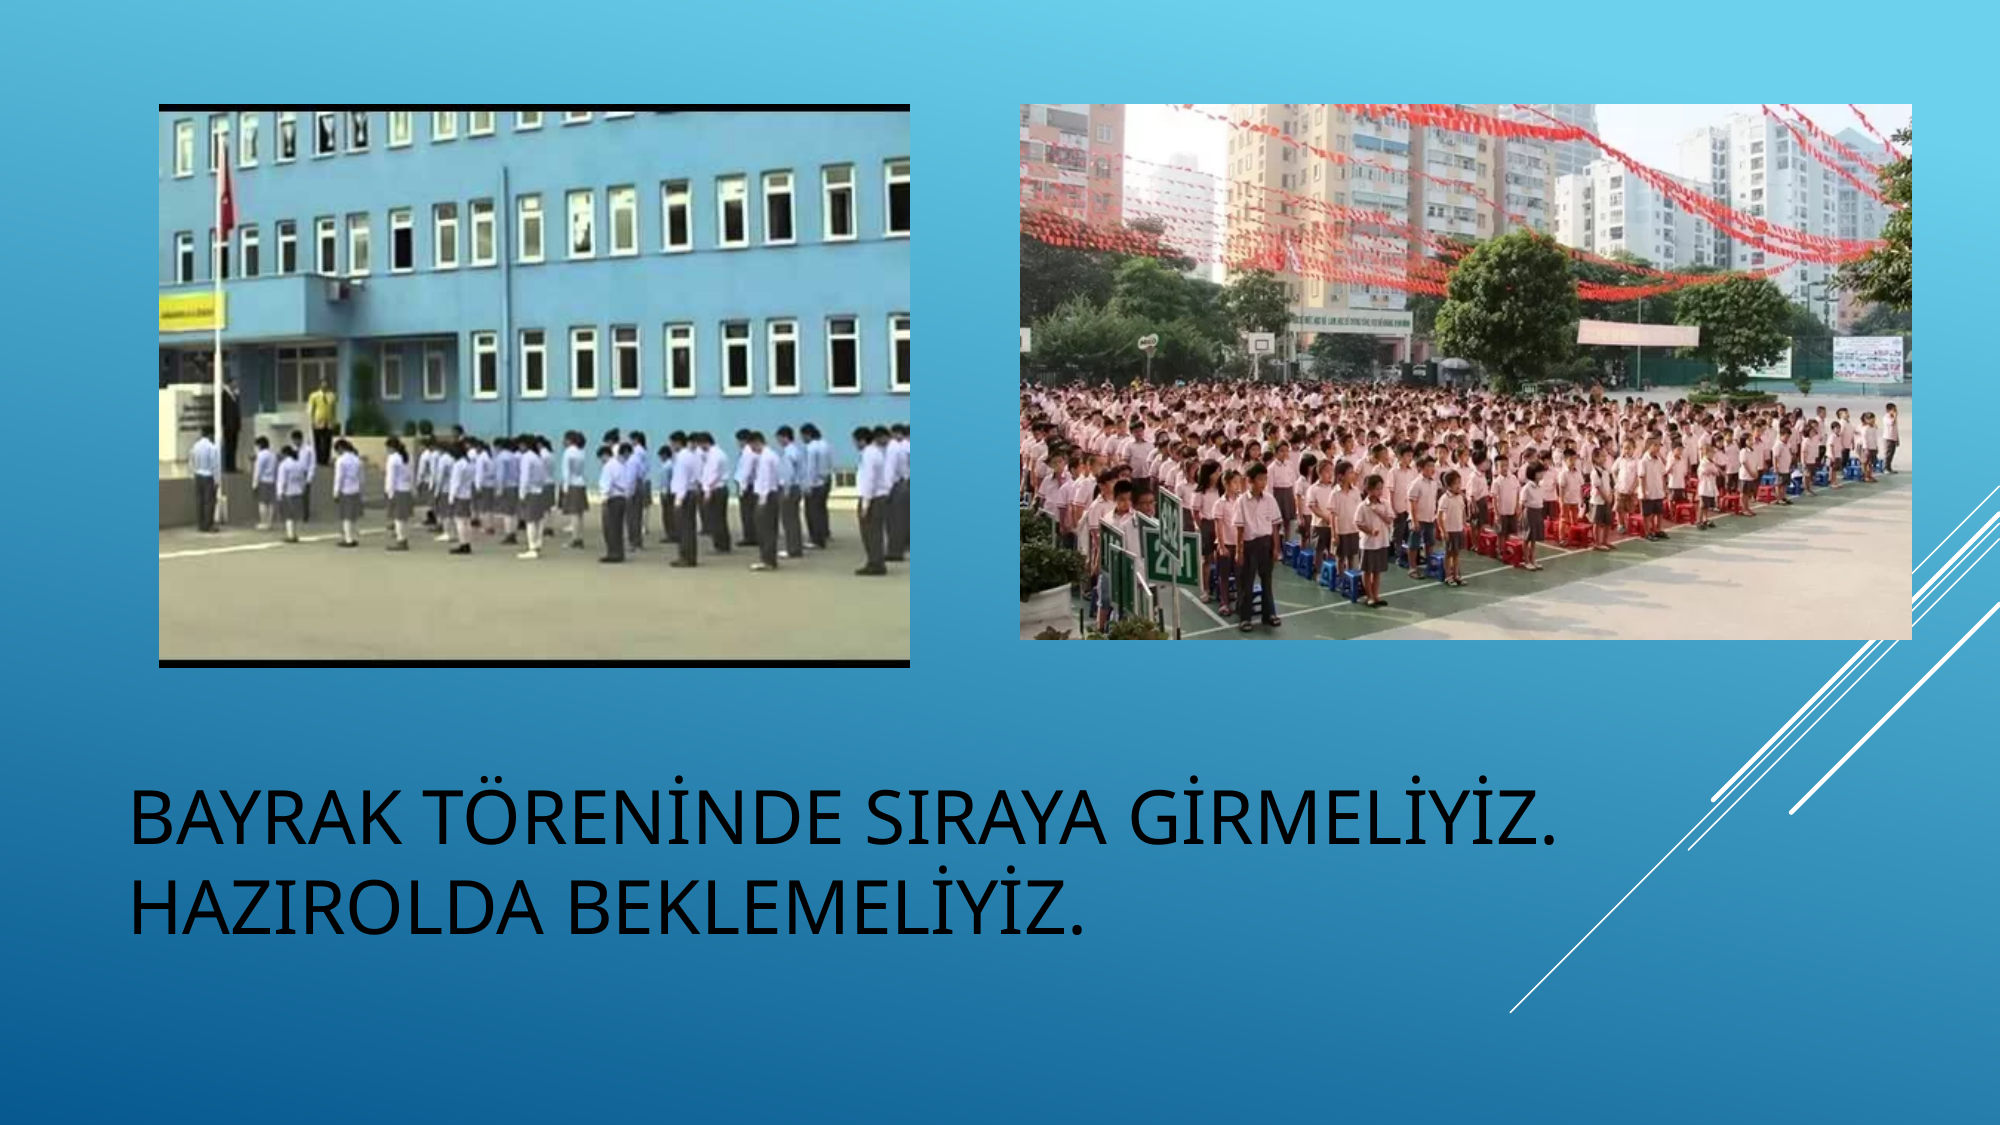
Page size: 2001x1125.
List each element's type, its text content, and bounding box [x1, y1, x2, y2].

title BAYRAK TÖRENİNDE SIRAYA GİRMELİYİZ. HAZIROLDA BEKLEMELİYİZ. [112, 736, 1785, 984]
picture [159, 104, 910, 668]
picture [1020, 104, 1912, 640]
